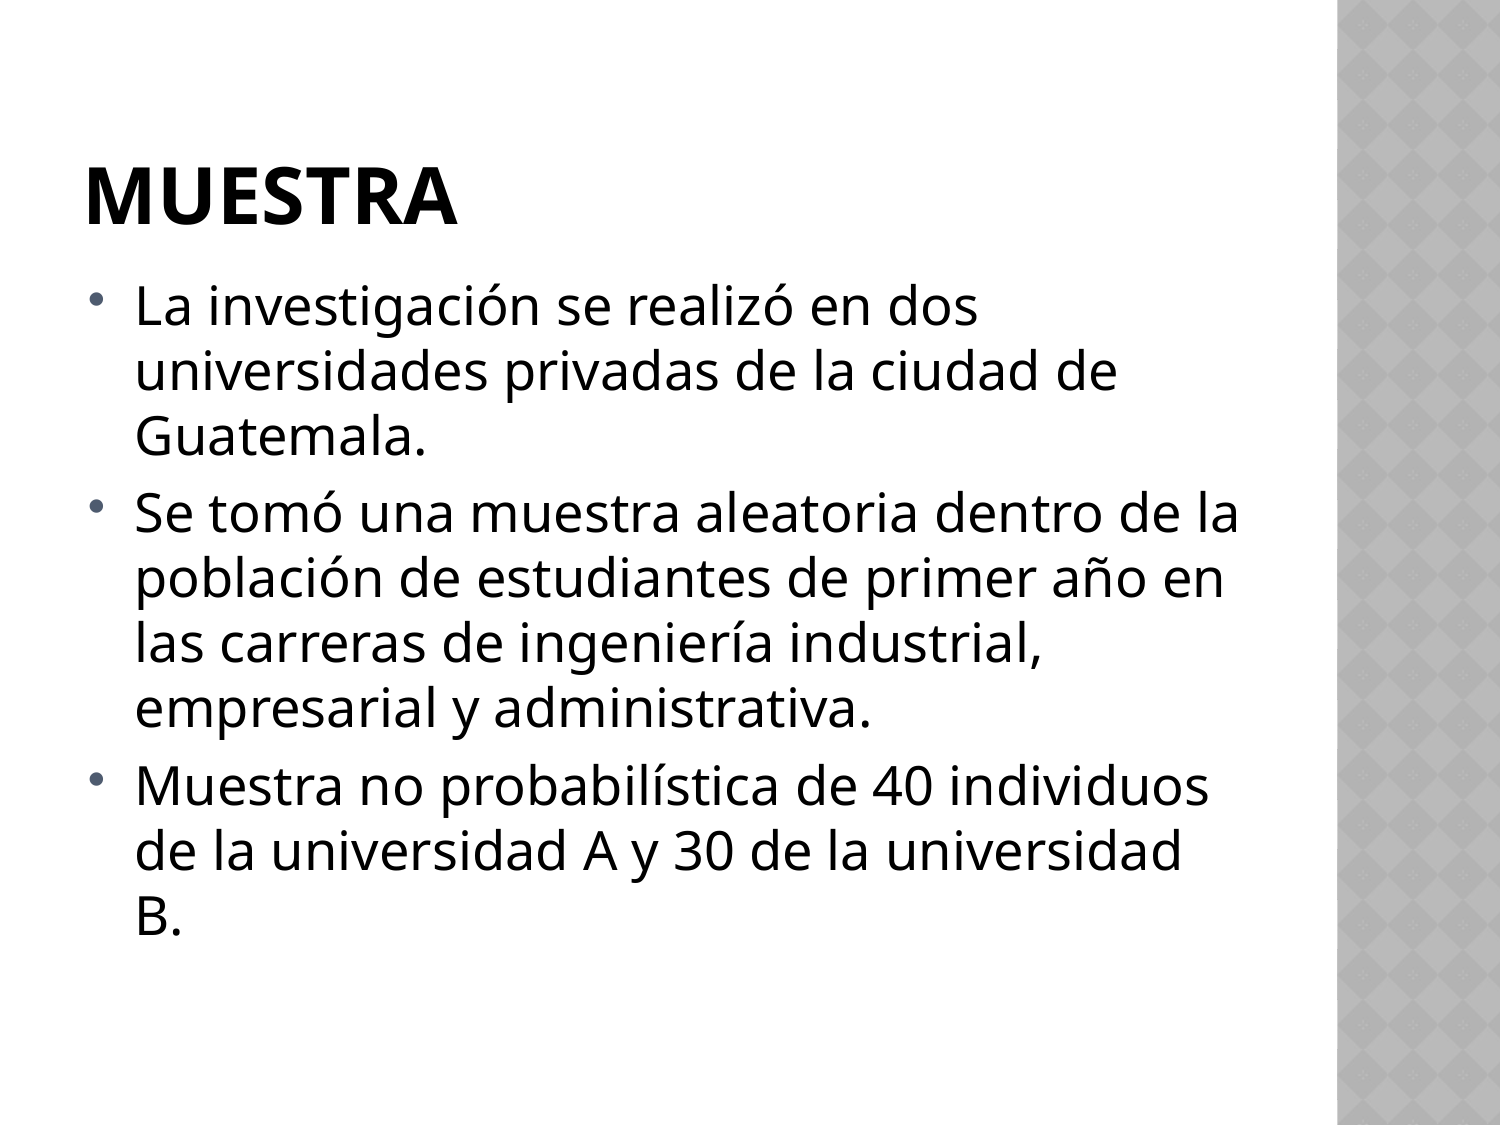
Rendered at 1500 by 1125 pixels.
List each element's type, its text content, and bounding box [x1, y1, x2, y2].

list La investigación se realizó en dos universidades privadas de la ciudad de Guatemala. Se tomó una muestra aleatoria dentro de la población de estudiantes de primer año en las carreras de ingeniería industrial, empresarial y administrativa. Muestra no probabilística de 40 individuos de la universidad A y 30 de la universidad B. [75, 264, 1263, 1059]
title muestra [75, 52, 1263, 240]
